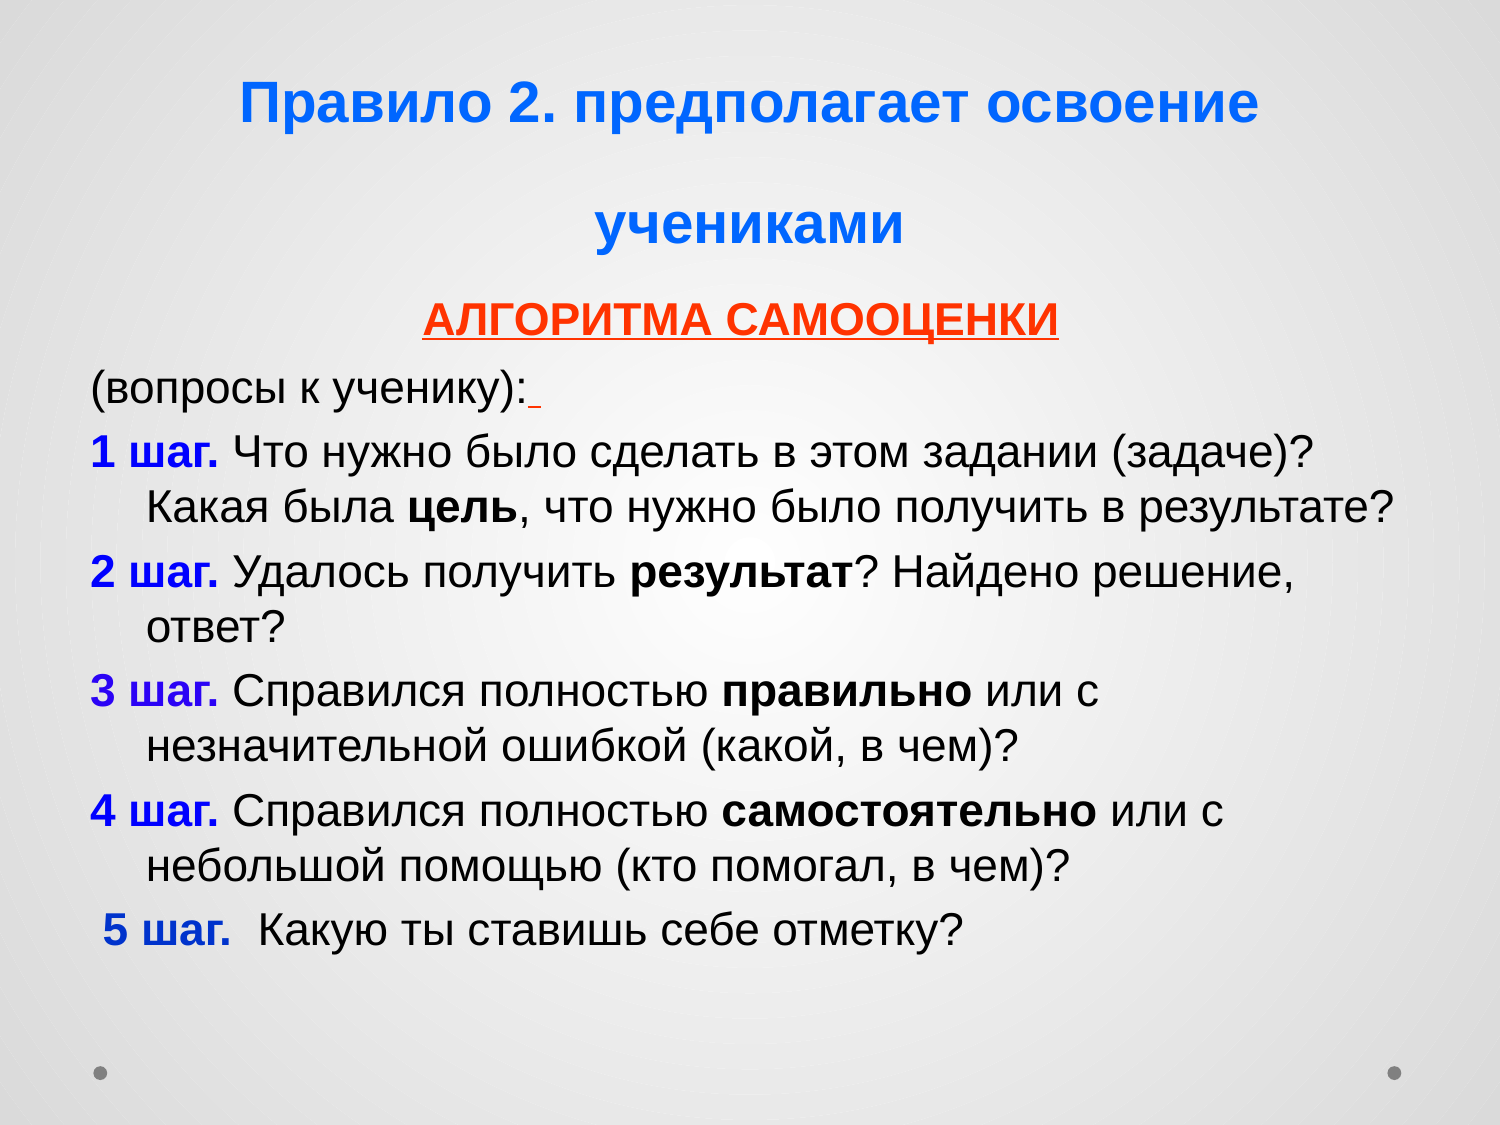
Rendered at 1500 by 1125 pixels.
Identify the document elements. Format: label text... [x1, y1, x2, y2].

list АЛГОРИТМА САМООЦЕНКИ (вопросы к ученику): 1 шаг. Что нужно было сделать в этом задании (задаче)? Какая была цель, что нужно было получить в результате? 2 шаг. Удалось получить результат? Найдено решение, ответ? 3 шаг. Справился полностью правильно или с незначительной ошибкой (какой, в чем)? 4 шаг. Справился полностью самостоятельно или с небольшой помощью (кто помогал, в чем)? 5 шаг. Какую ты ставишь себе отметку? [75, 262, 1425, 1005]
title Правило 2. предполагает освоение учениками [75, 0, 1425, 262]
